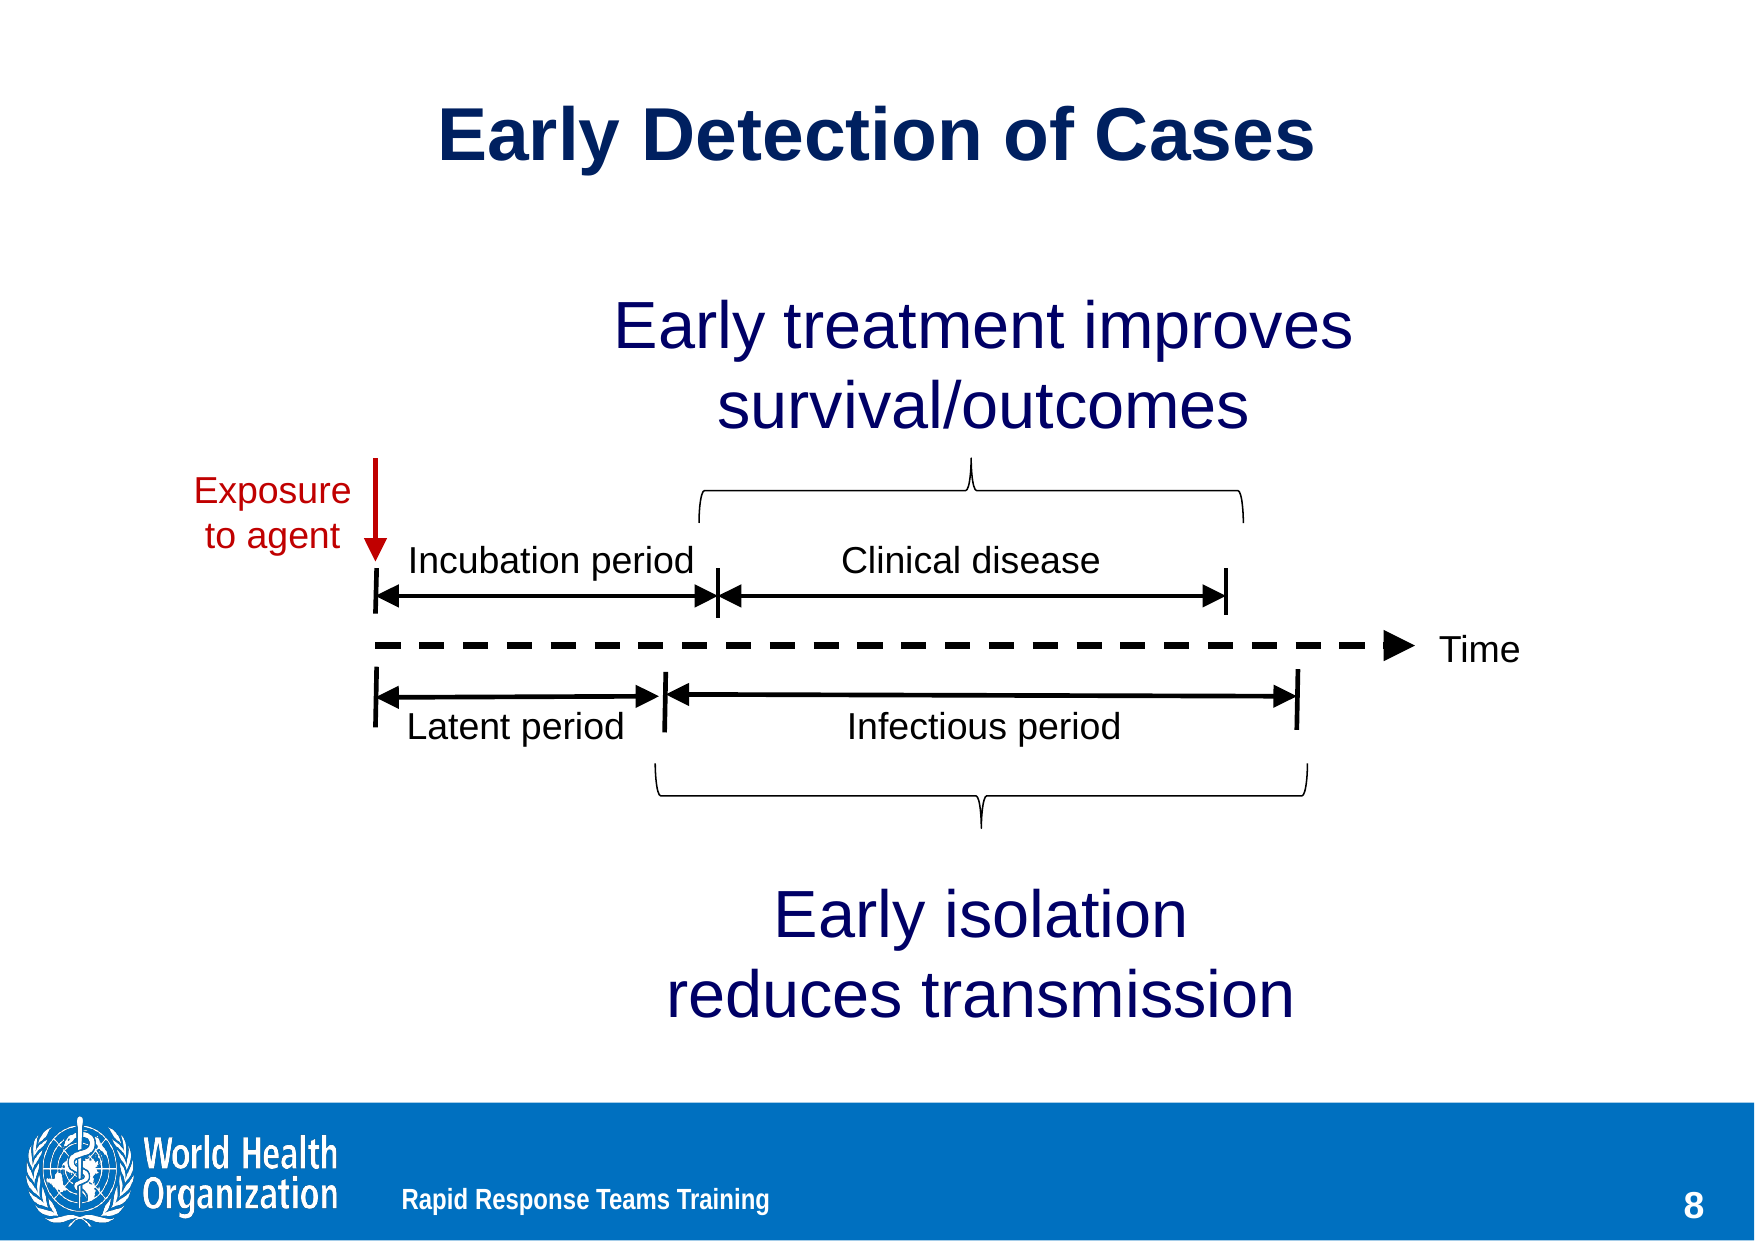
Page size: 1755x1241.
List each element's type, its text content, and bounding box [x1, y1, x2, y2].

text_box Clinical disease [804, 528, 1138, 589]
text_box Exposure to agent [169, 458, 375, 564]
text_box Time [1414, 618, 1545, 678]
text_box Early isolation reduces transmission [632, 863, 1331, 1039]
text_box [698, 457, 1245, 524]
text_box Incubation period [384, 528, 718, 589]
text_box Early treatment improves survival/outcomes [582, 274, 1386, 449]
picture [25, 1116, 337, 1227]
text_box Infectious period [757, 705, 1212, 755]
text_box [654, 763, 1309, 830]
title Early Detection of Cases [87, 27, 1667, 234]
text_box Latent period [372, 706, 659, 755]
